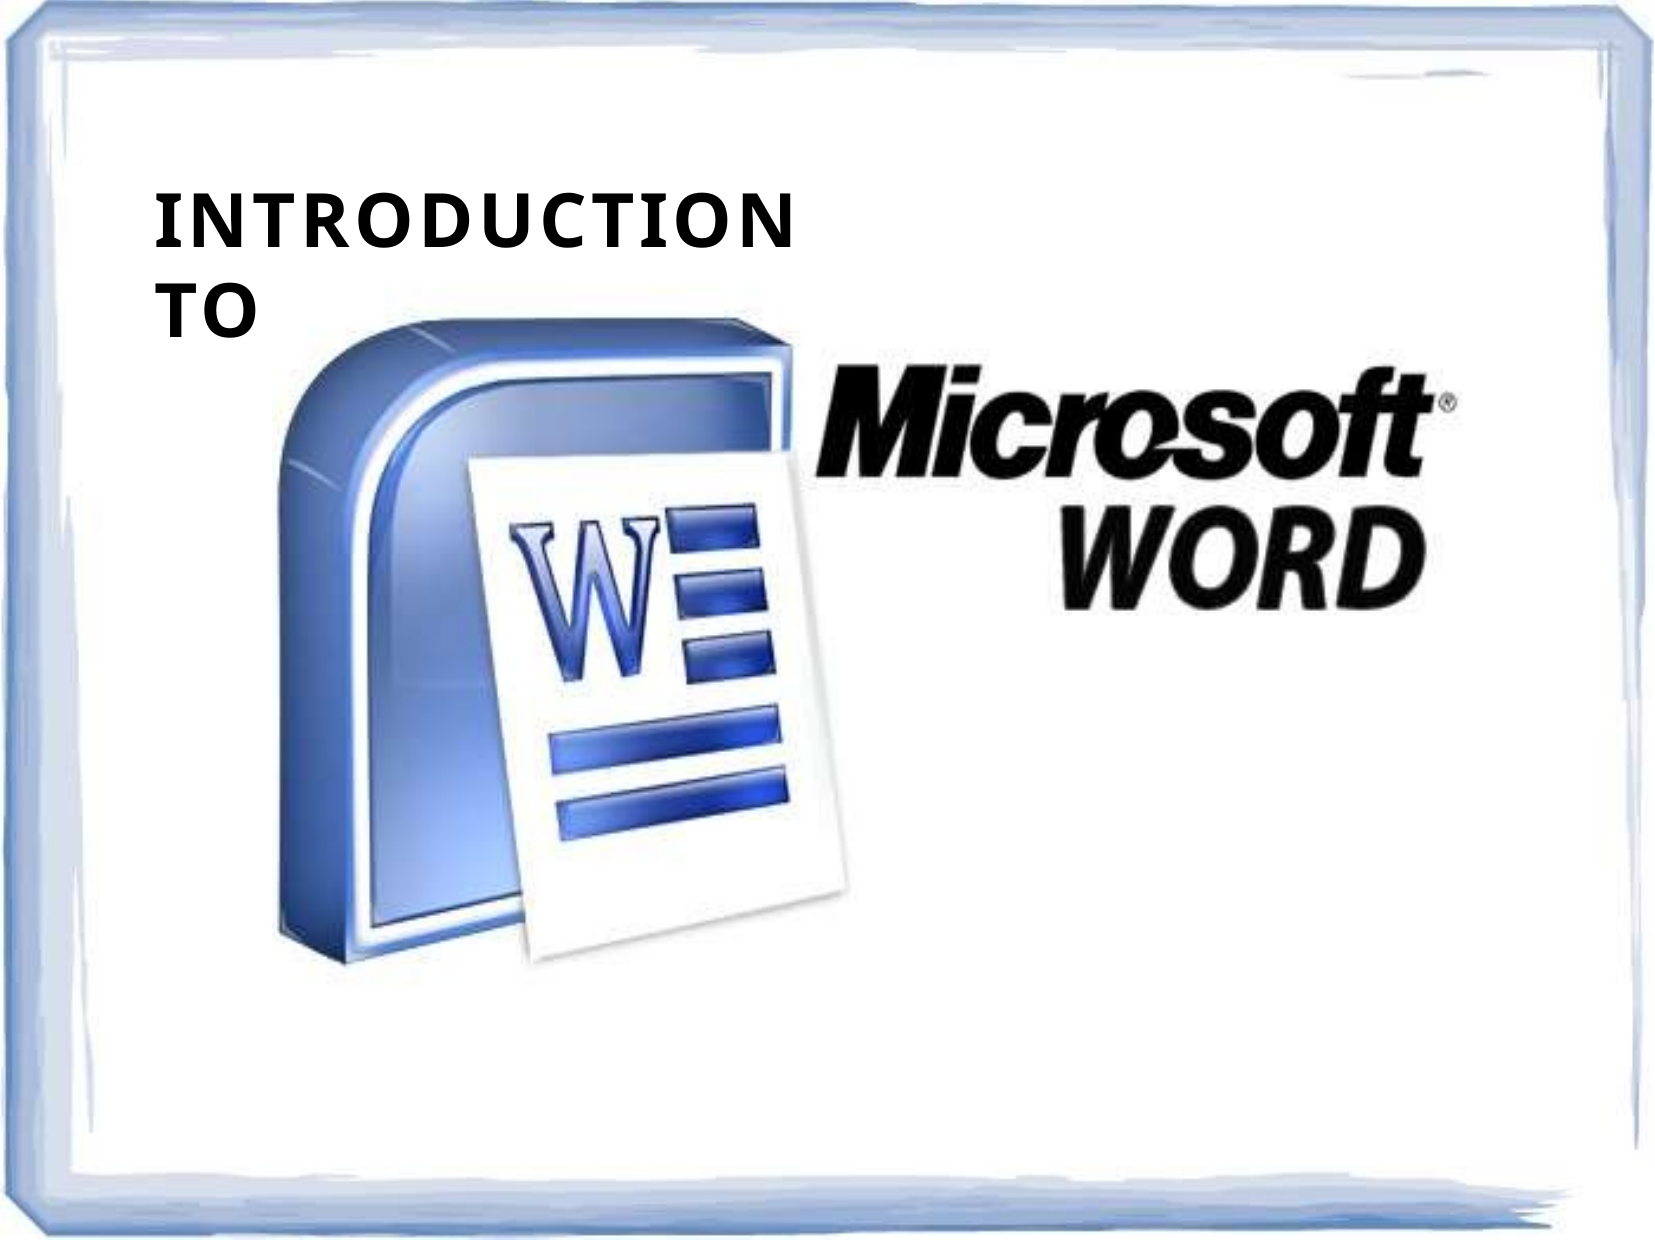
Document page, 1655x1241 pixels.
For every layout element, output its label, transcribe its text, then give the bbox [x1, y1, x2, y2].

text_box INTRODUCTION TO [152, 170, 909, 353]
picture [0, 0, 1654, 1240]
text_box [271, 247, 1465, 1016]
